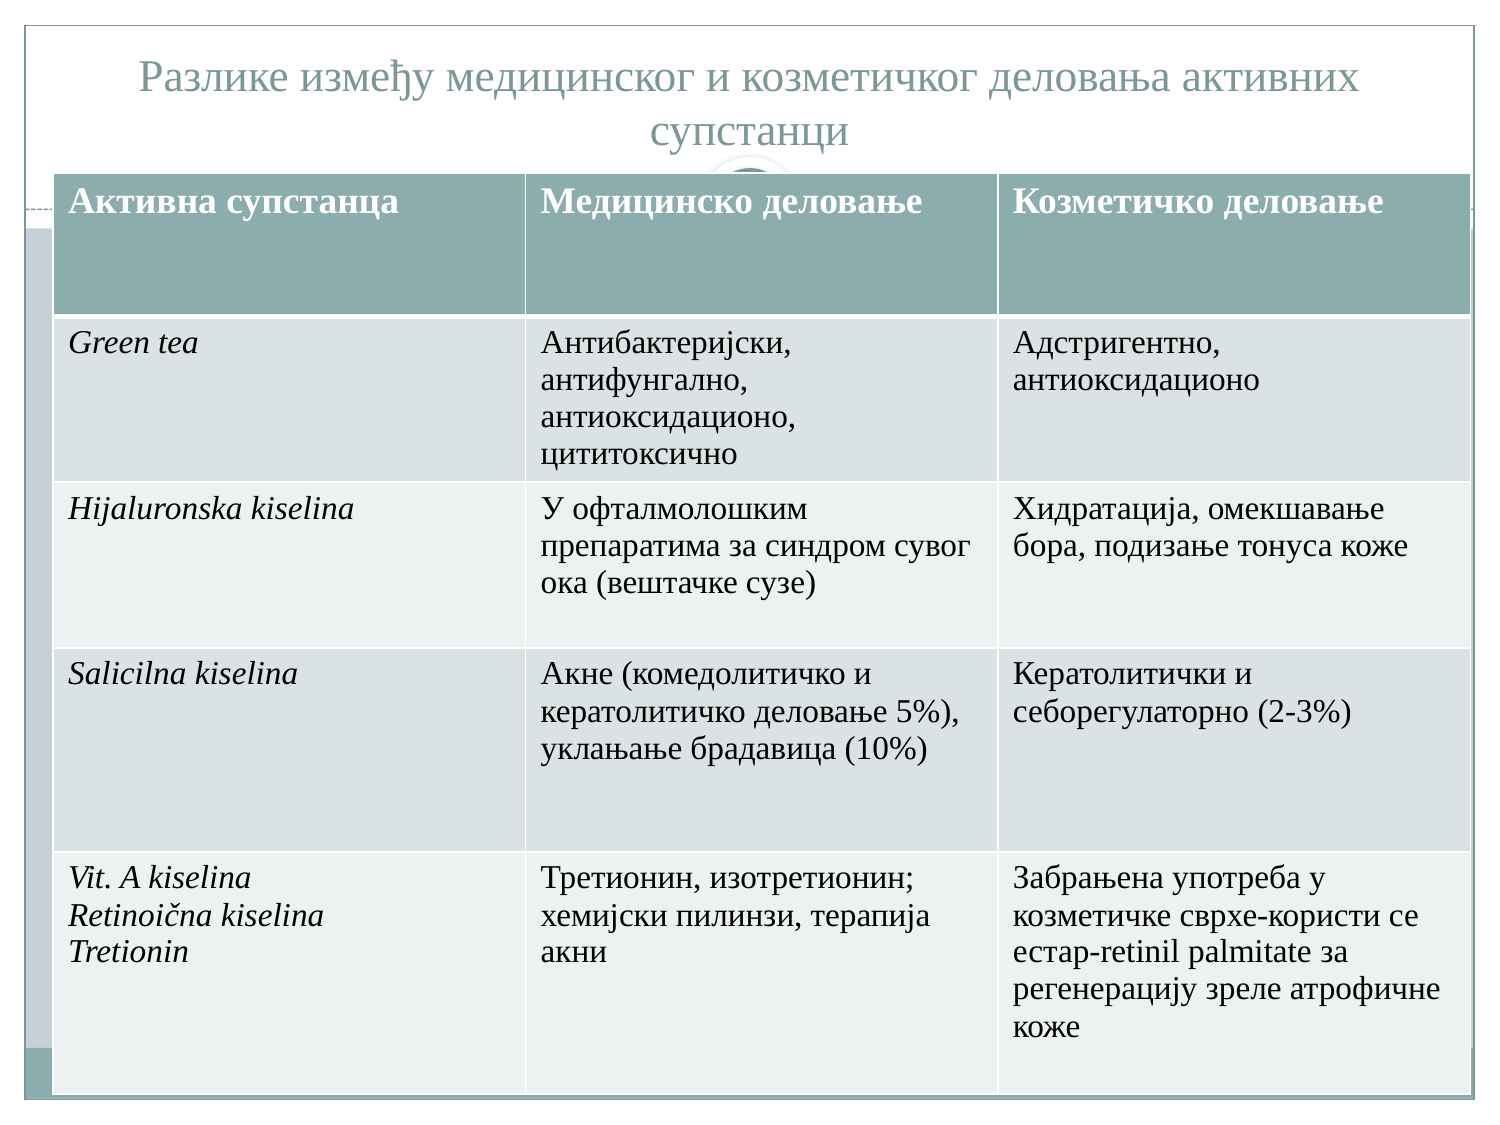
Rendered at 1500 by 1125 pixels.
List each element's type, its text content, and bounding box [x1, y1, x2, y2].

table_cell Третионин, изотретионин; хемијски пилинзи, терапија акни [526, 853, 997, 1093]
table_cell Green tea [54, 319, 525, 481]
table_cell Vit. A kiselina Retinoična kiselina Tretionin [54, 853, 525, 1093]
table_cell Хидратација, омекшавање бора, подизање тонуса коже [999, 483, 1470, 647]
table_cell Забрањена употреба у козметичке сврхе-користи се естар-retinil palmitate за регенерацију зреле атрофичне коже [999, 853, 1470, 1093]
table_cell Акне (комедолитичко и кератолитичко деловање 5%), уклањање брадавица (10%) [526, 649, 997, 851]
table_cell Кератолитички и себорегулаторно (2-3%) [999, 649, 1470, 851]
table_cell Salicilna kiselina [54, 649, 525, 851]
table_cell Адстригентно, антиоксидационо [999, 319, 1470, 481]
table_header Медицинско деловање [526, 174, 997, 314]
table_header Активна супстанца [54, 174, 525, 314]
title Разлике између медицинског и козметичког деловања активних супстанци [49, 37, 1450, 162]
table_header Козметичко деловање [999, 174, 1470, 314]
table_cell Hijaluronska kiselina [54, 483, 525, 647]
table_cell У офталмолошким препаратима за синдром сувог ока (вештачке сузе) [526, 483, 997, 647]
table_cell Антибактеријски, антифунгално, антиоксидационо, цититоксично [526, 319, 997, 481]
